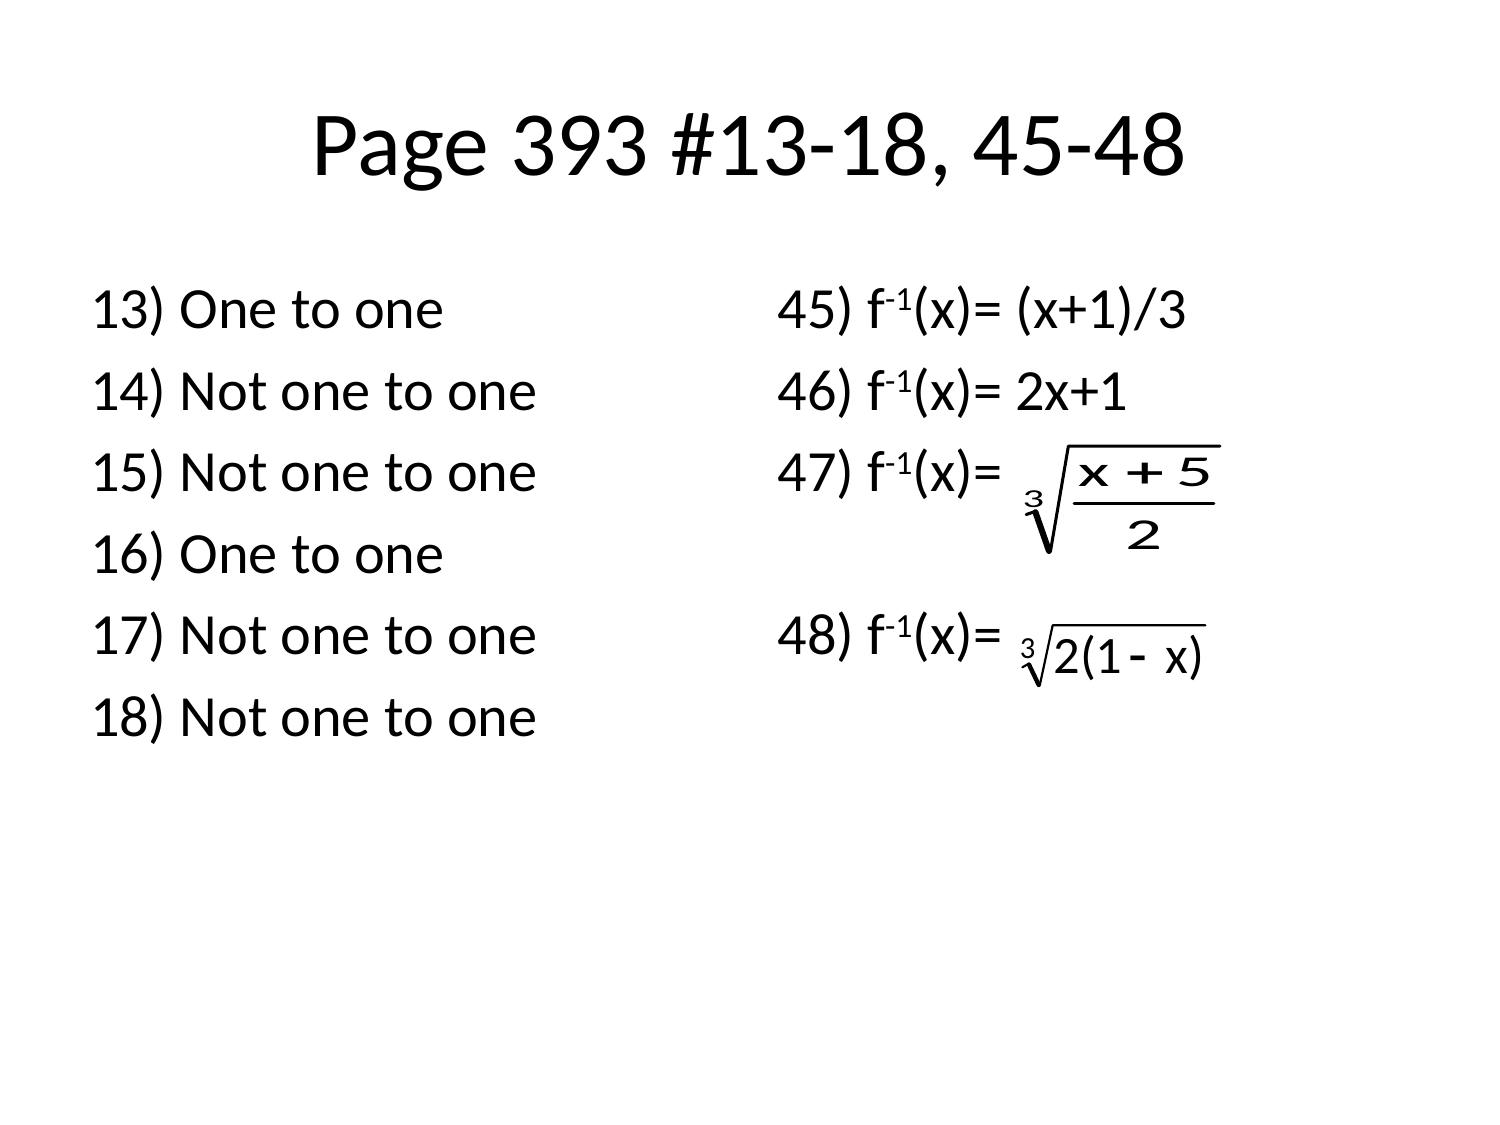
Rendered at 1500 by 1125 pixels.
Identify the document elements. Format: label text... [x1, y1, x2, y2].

list 13) One to one 14) Not one to one 15) Not one to one 16) One to one 17) Not one to one 18) Not one to one [75, 262, 738, 1005]
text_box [1012, 437, 1238, 563]
list 45) f-1(x)= (x+1)/3 46) f-1(x)= 2x+1 47) f-1(x)= 48) f-1(x)= [762, 262, 1425, 1005]
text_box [1012, 612, 1219, 701]
title Page 393 #13-18, 45-48 [75, 45, 1425, 233]
